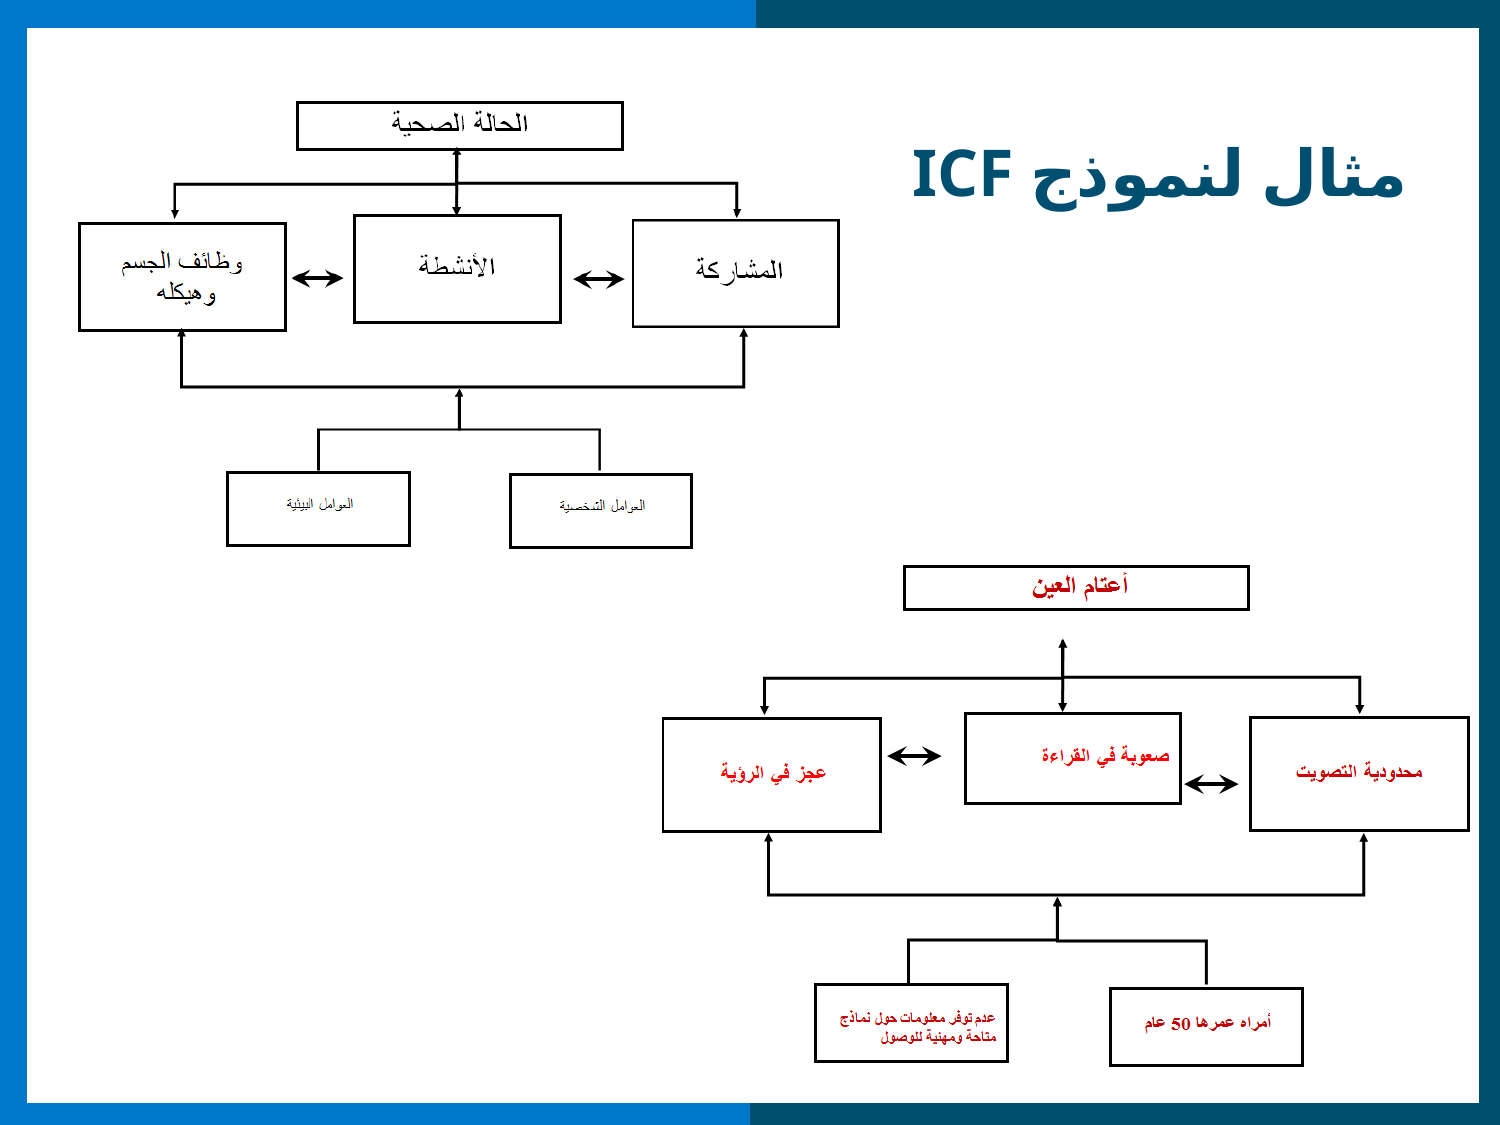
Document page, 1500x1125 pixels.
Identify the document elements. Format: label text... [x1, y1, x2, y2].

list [37, 49, 888, 551]
title مثال لنموذج ICF [891, 80, 1420, 262]
picture [662, 562, 1471, 1078]
